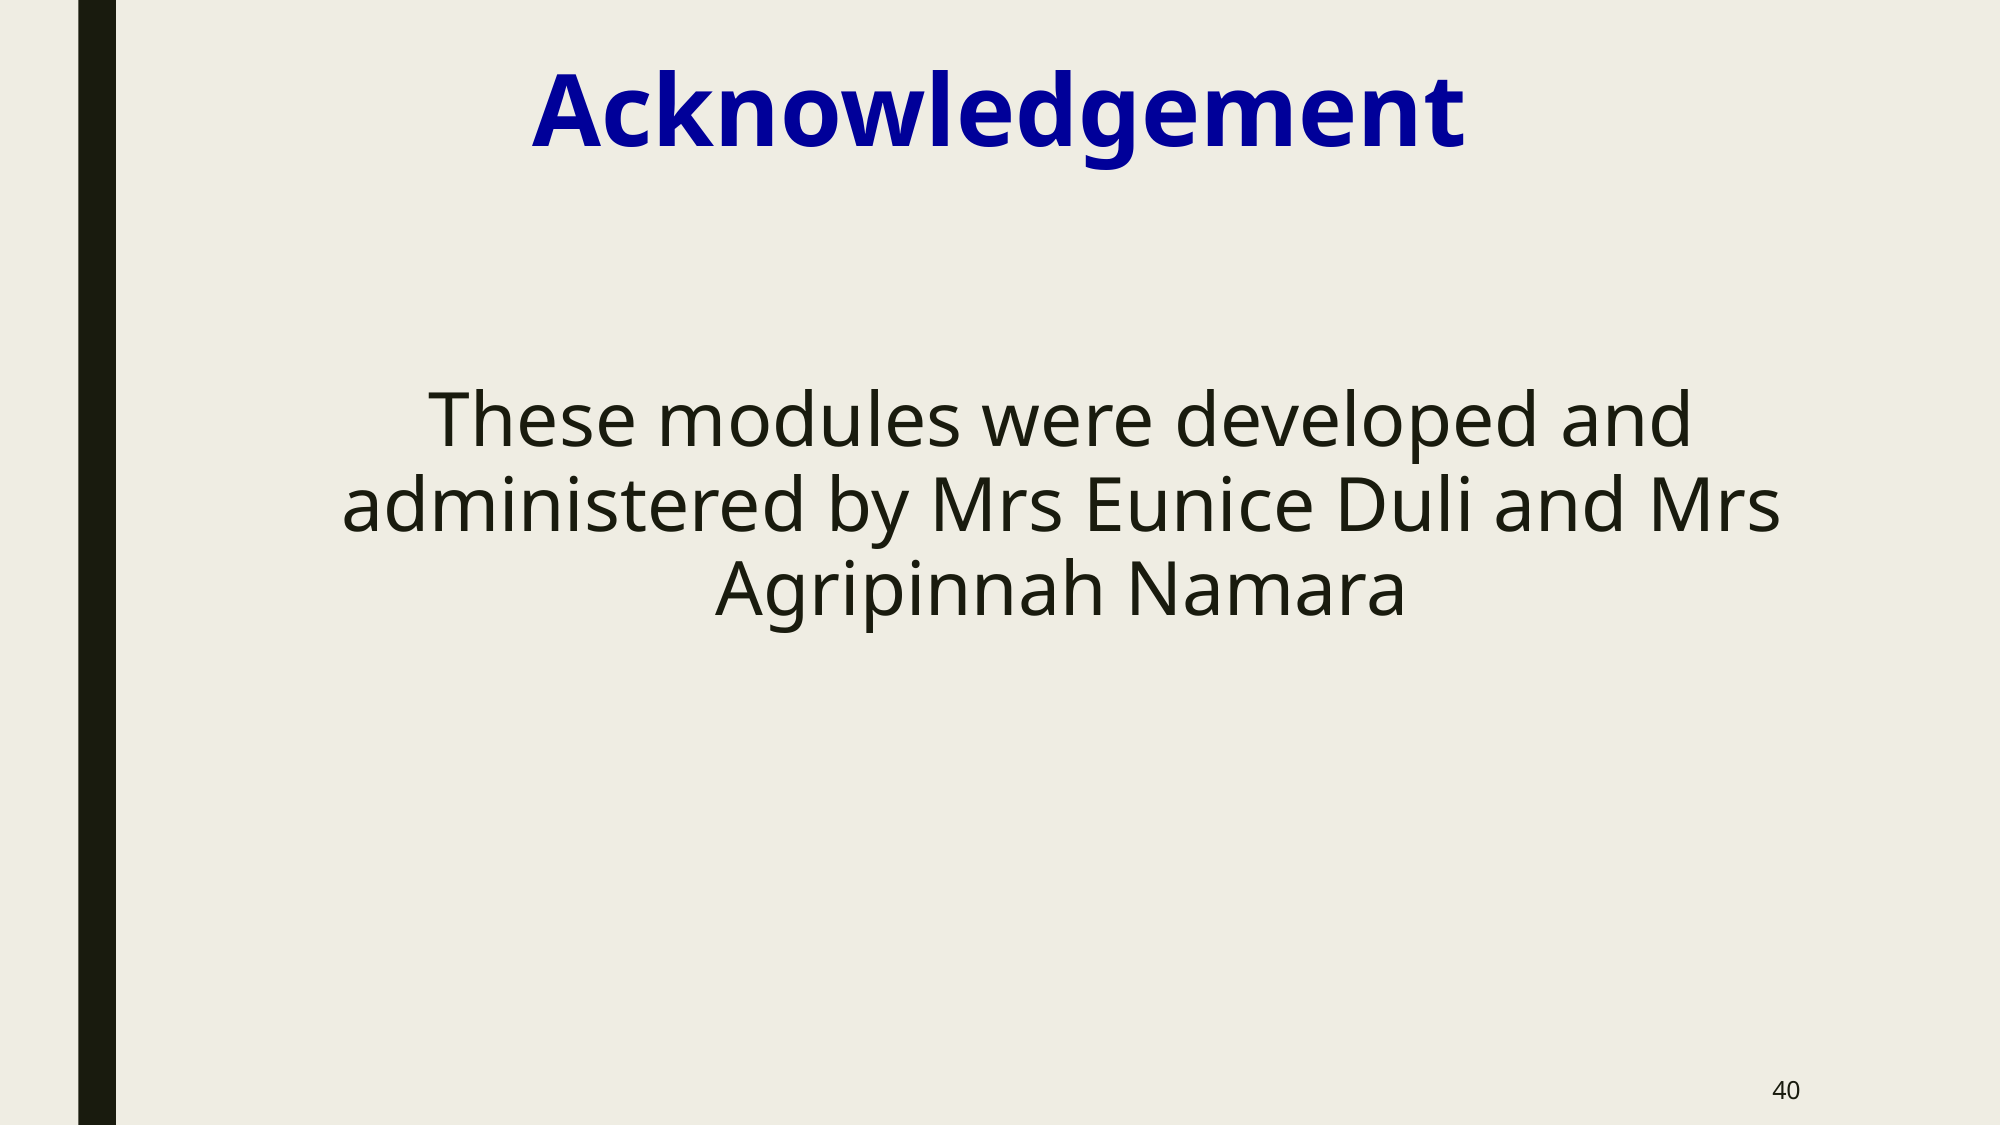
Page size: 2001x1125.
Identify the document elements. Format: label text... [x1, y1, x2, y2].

title Acknowledgement [212, 53, 1788, 207]
list These modules were developed and administered by Mrs Eunice Duli and Mrs Agripinnah Namara [198, 371, 1926, 803]
slide_number 40 [1553, 1058, 1816, 1125]
